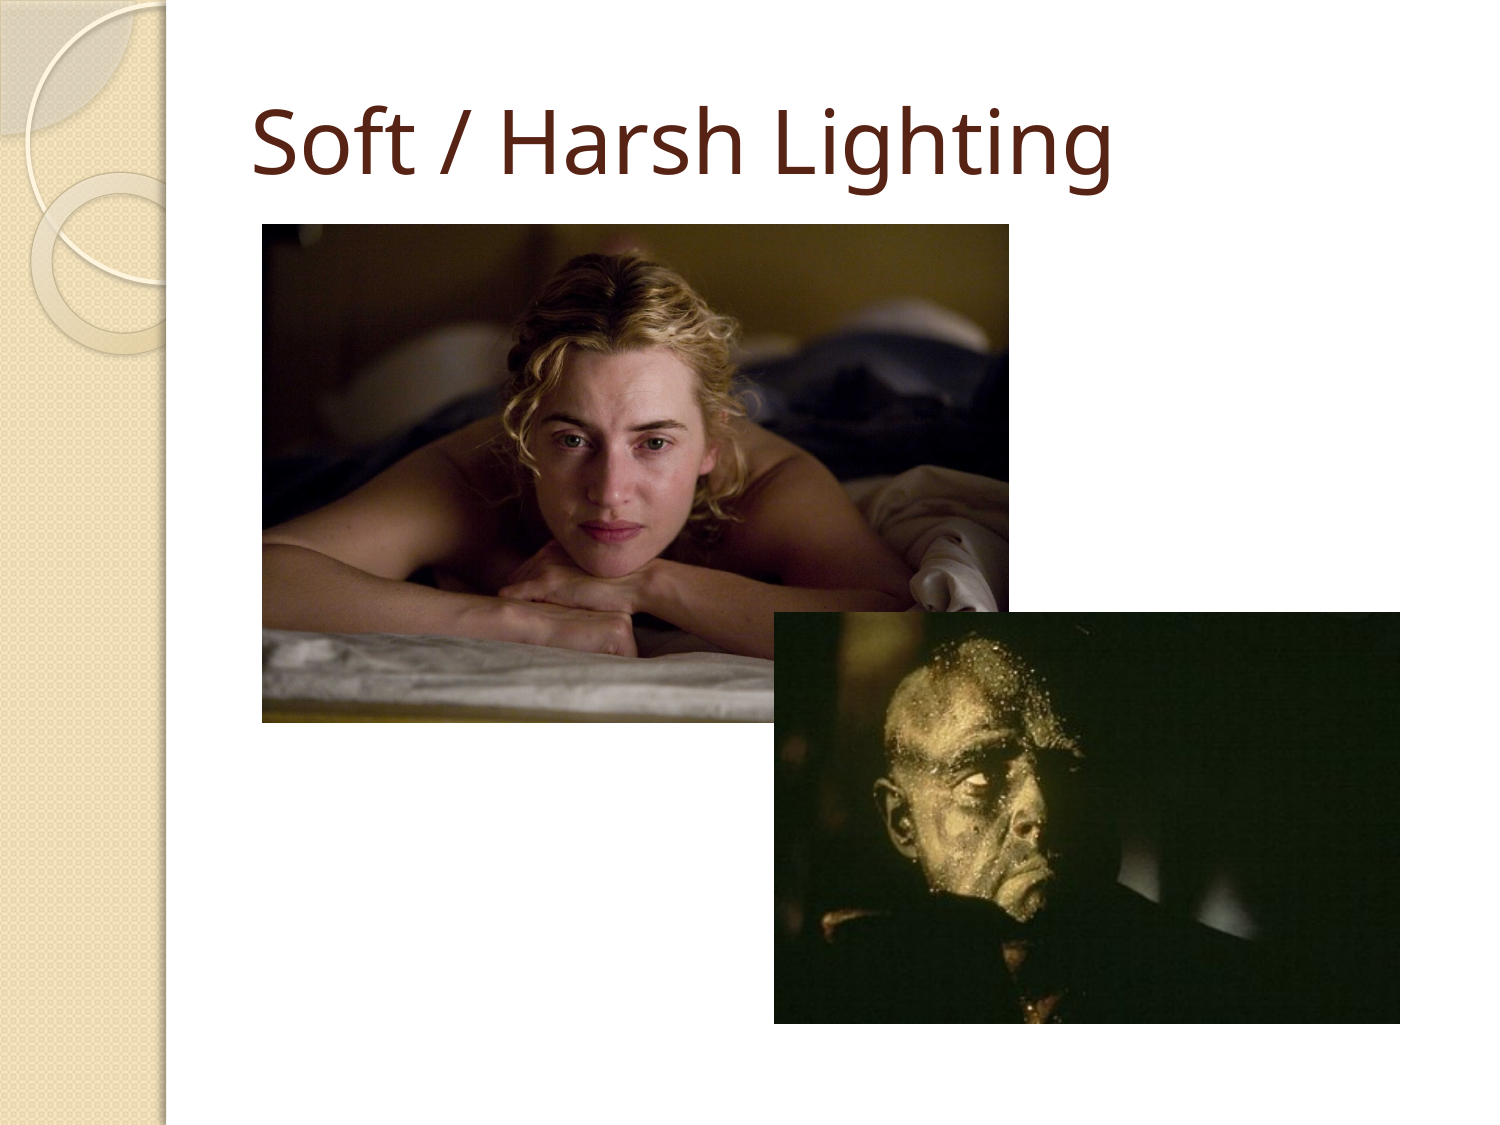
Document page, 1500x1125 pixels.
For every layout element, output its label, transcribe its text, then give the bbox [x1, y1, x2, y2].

title Soft / Harsh Lighting [235, 45, 1466, 233]
picture [262, 224, 1401, 1024]
